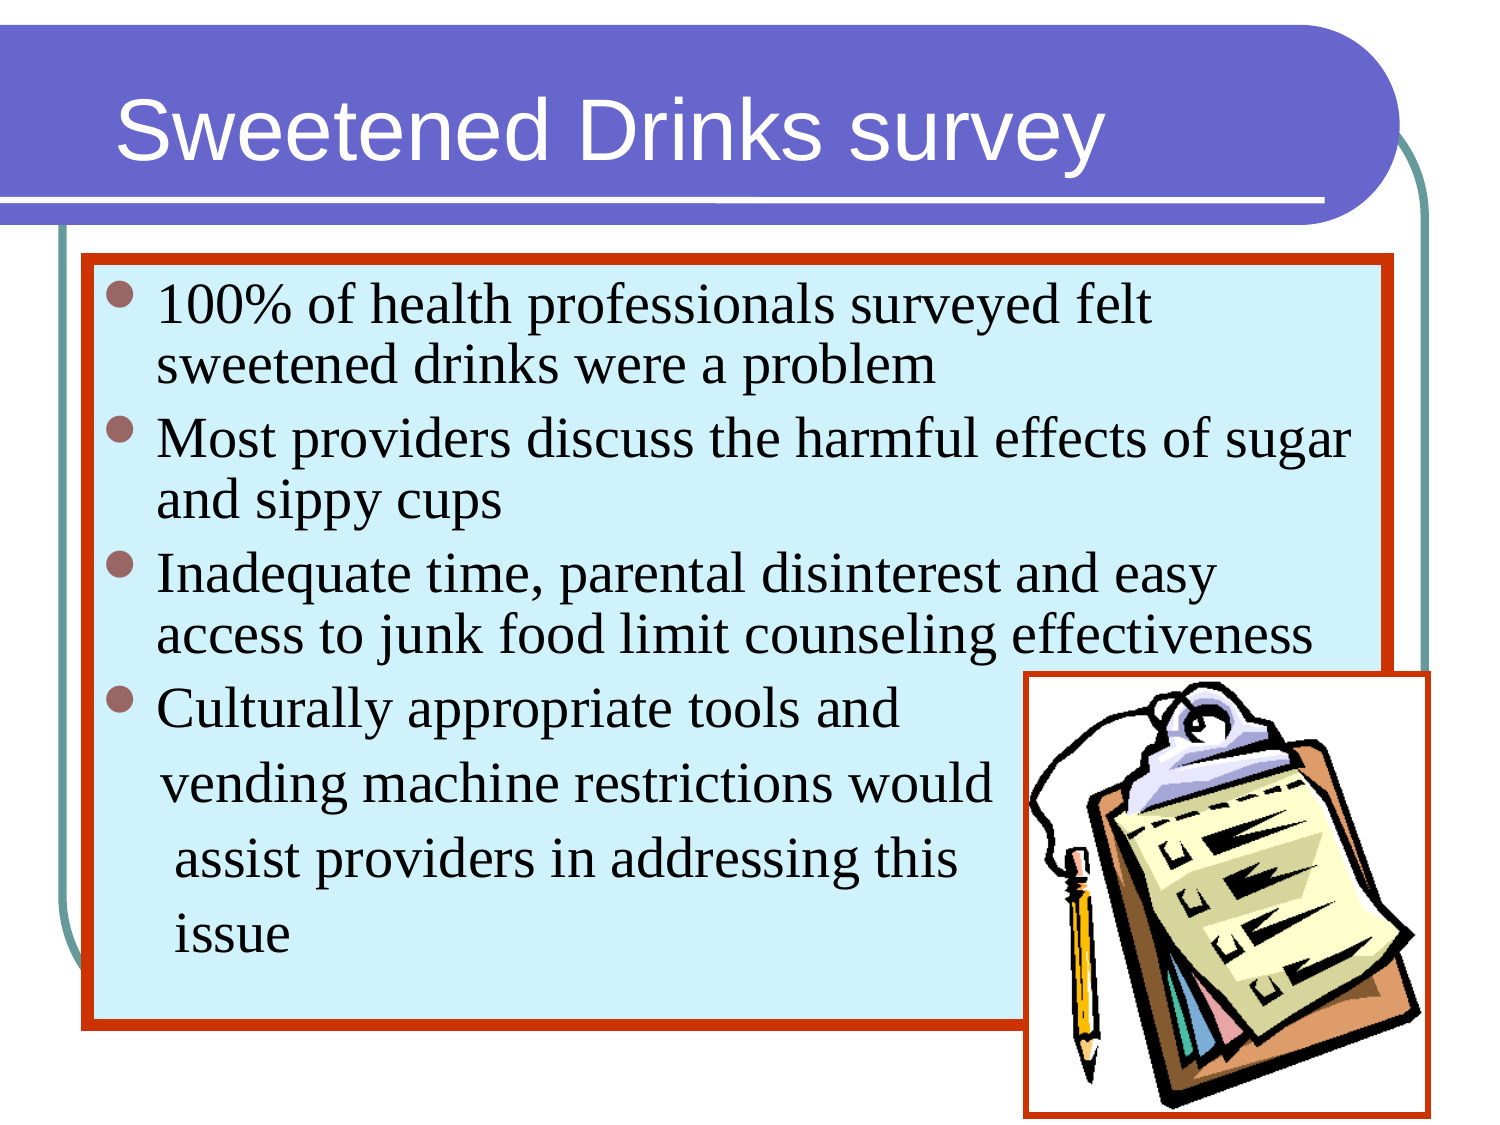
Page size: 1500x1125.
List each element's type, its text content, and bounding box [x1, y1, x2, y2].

title Sweetened Drinks survey [99, 37, 1376, 226]
text_box 100% of health professionals surveyed felt sweetened drinks were a problem Most providers discuss the harmful effects of sugar and sippy cups Inadequate time, parental disinterest and easy access to junk food limit counseling effectiveness Culturally appropriate tools and vending machine restrictions would assist providers in addressing this issue [87, 259, 1388, 1025]
picture [1029, 677, 1426, 1113]
